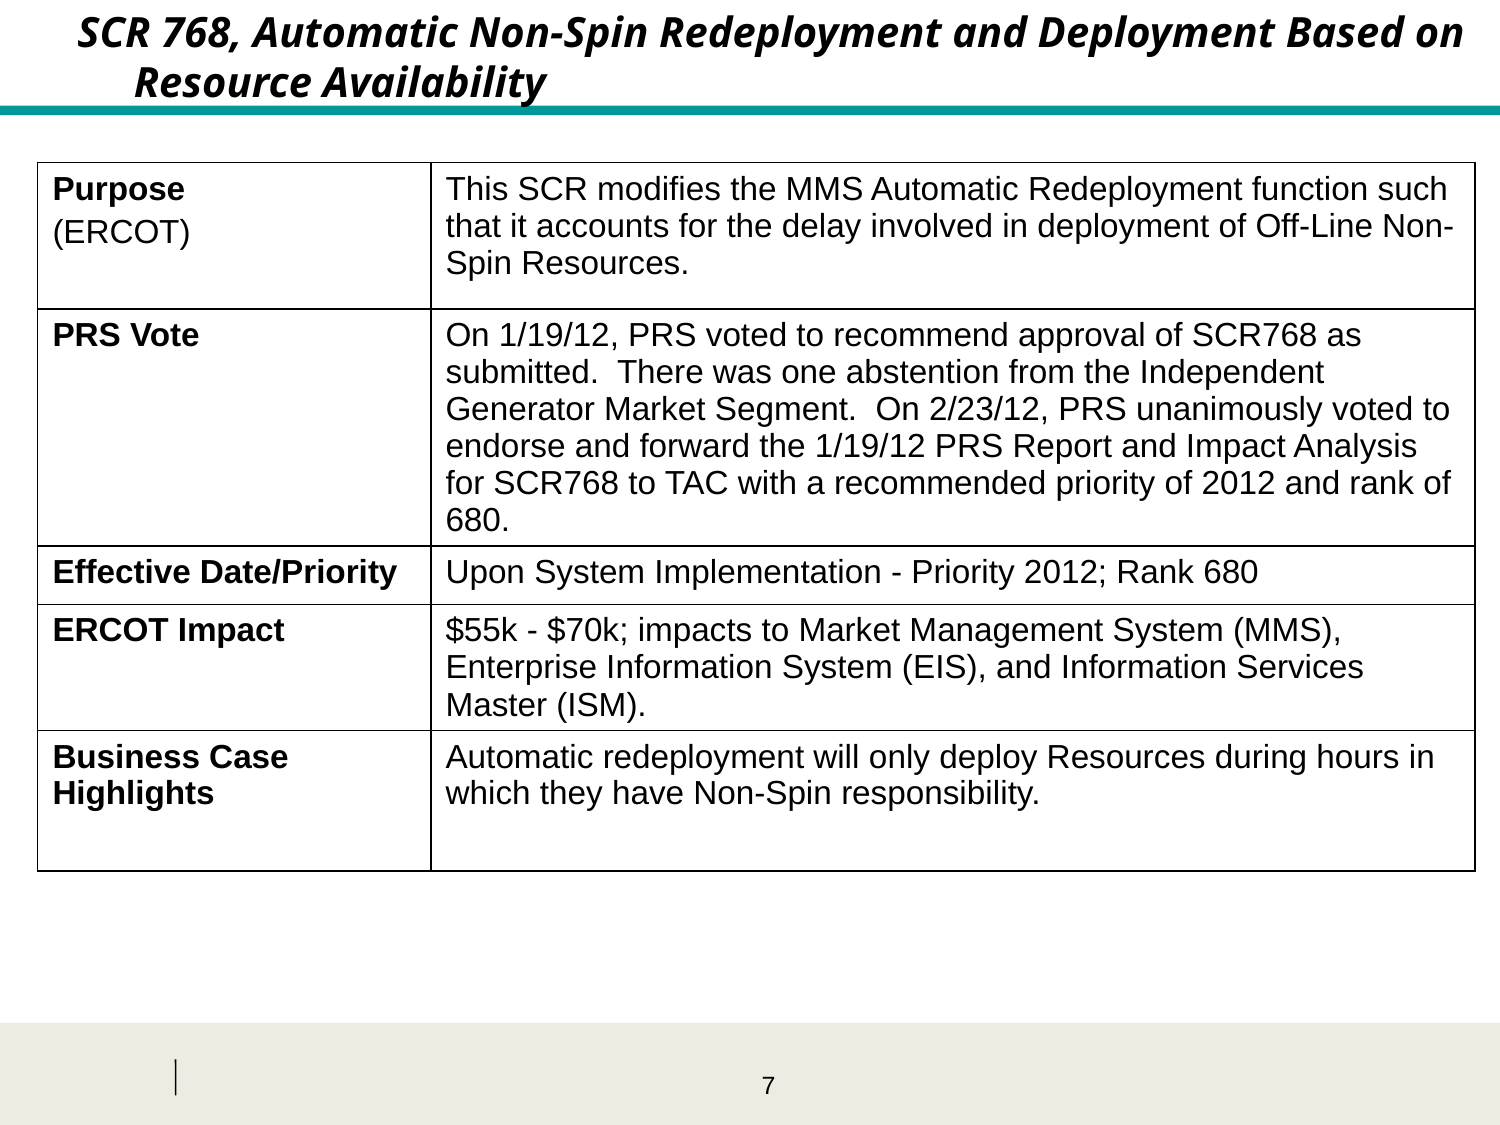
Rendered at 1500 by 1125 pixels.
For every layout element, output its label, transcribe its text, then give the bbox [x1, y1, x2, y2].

table_header Purpose (ERCOT) [38, 163, 430, 308]
table_cell Automatic redeployment will only deploy Resources during hours in which they have Non-Spin responsibility. [432, 731, 1474, 870]
table_cell Upon System Implementation - Priority 2012; Rank 680 [432, 547, 1474, 604]
table_cell Business Case Highlights [38, 731, 430, 870]
table_cell PRS Vote [38, 310, 430, 545]
table_cell ERCOT Impact [38, 605, 430, 730]
table_cell Effective Date/Priority [38, 547, 430, 604]
title SCR 768, Automatic Non-Spin Redeployment and Deployment Based on Resource Availability [62, 0, 1500, 113]
table_cell On 1/19/12, PRS voted to recommend approval of SCR768 as submitted. There was one abstention from the Independent Generator Market Segment. On 2/23/12, PRS unanimously voted to endorse and forward the 1/19/12 PRS Report and Impact Analysis for SCR768 to TAC with a recommended priority of 2012 and rank of 680. [432, 310, 1474, 545]
table_cell $55k - $70k; impacts to Market Management System (MMS), Enterprise Information System (EIS), and Information Services Master (ISM). [432, 605, 1474, 730]
table_header This SCR modifies the MMS Automatic Redeployment function such that it accounts for the delay involved in deployment of Off-Line Non-Spin Resources. [432, 163, 1474, 308]
